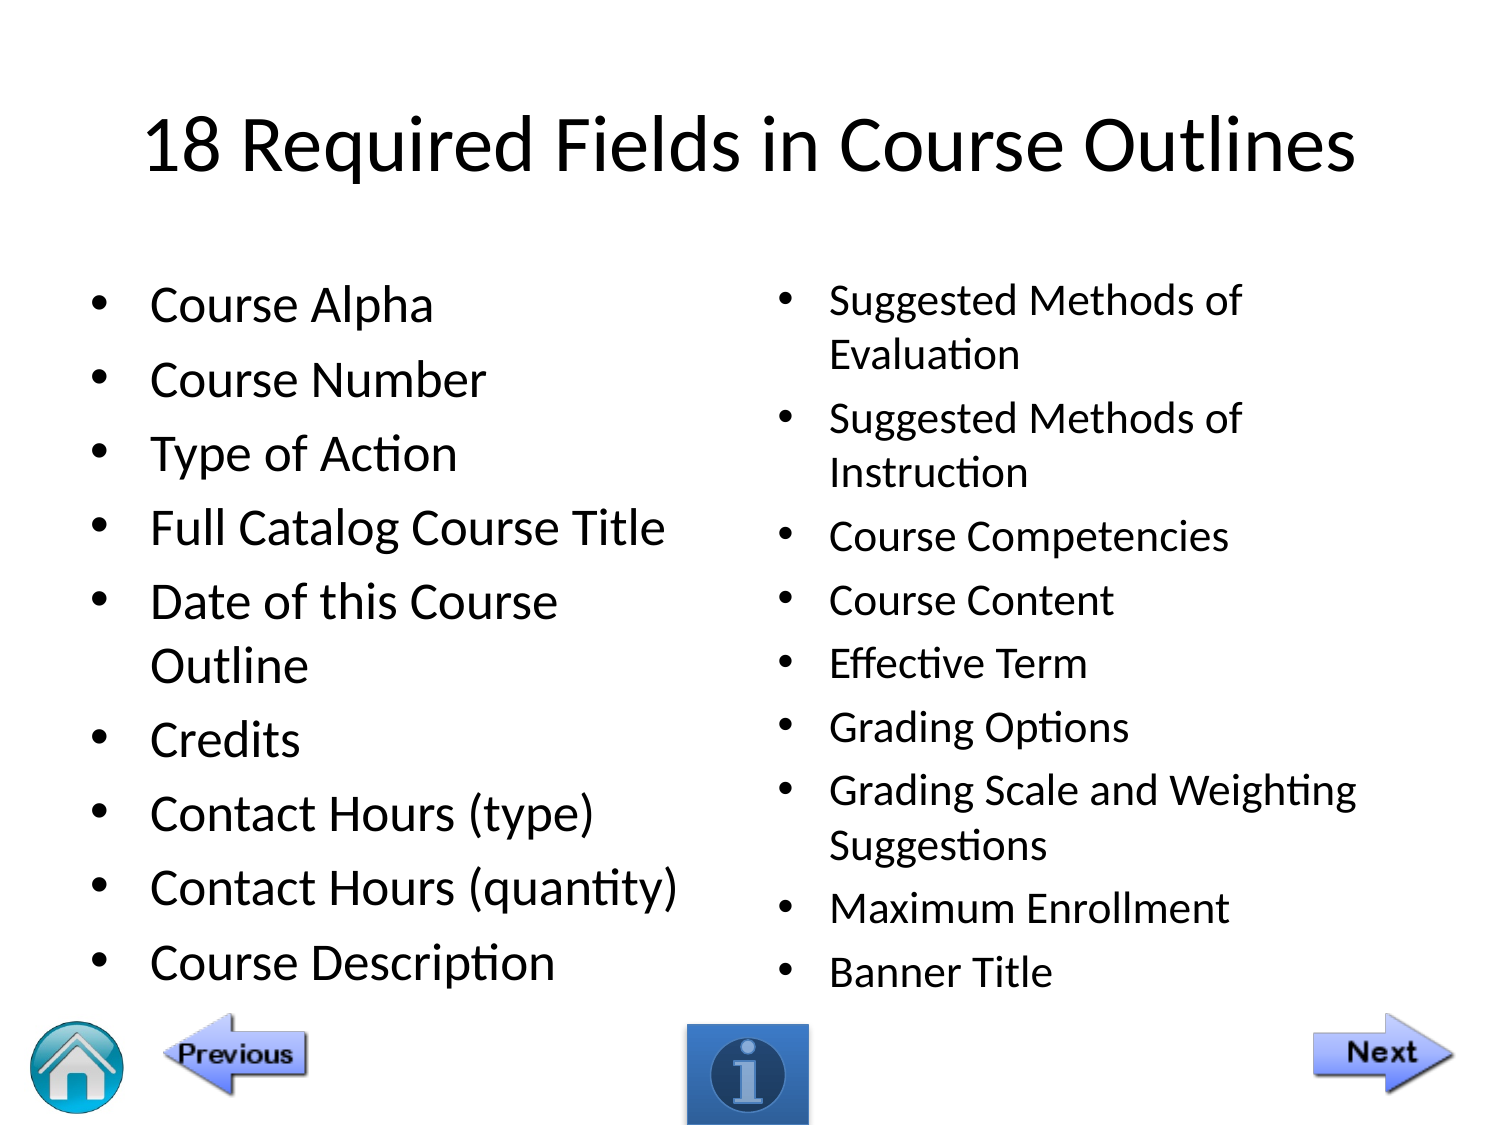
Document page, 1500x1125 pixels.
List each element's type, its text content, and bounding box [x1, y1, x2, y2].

list Suggested Methods of Evaluation Suggested Methods of Instruction Course Competencies Course Content Effective Term Grading Options Grading Scale and Weighting Suggestions Maximum Enrollment Banner Title [762, 262, 1425, 1005]
picture [162, 1012, 313, 1102]
picture [1312, 1012, 1460, 1100]
text_box [687, 1024, 809, 1125]
picture [24, 1014, 129, 1118]
list Course Alpha Course Number Type of Action Full Catalog Course Title Date of this Course Outline Credits Contact Hours (type) Contact Hours (quantity) Course Description [75, 262, 738, 1005]
title 18 Required Fields in Course Outlines [75, 45, 1425, 233]
